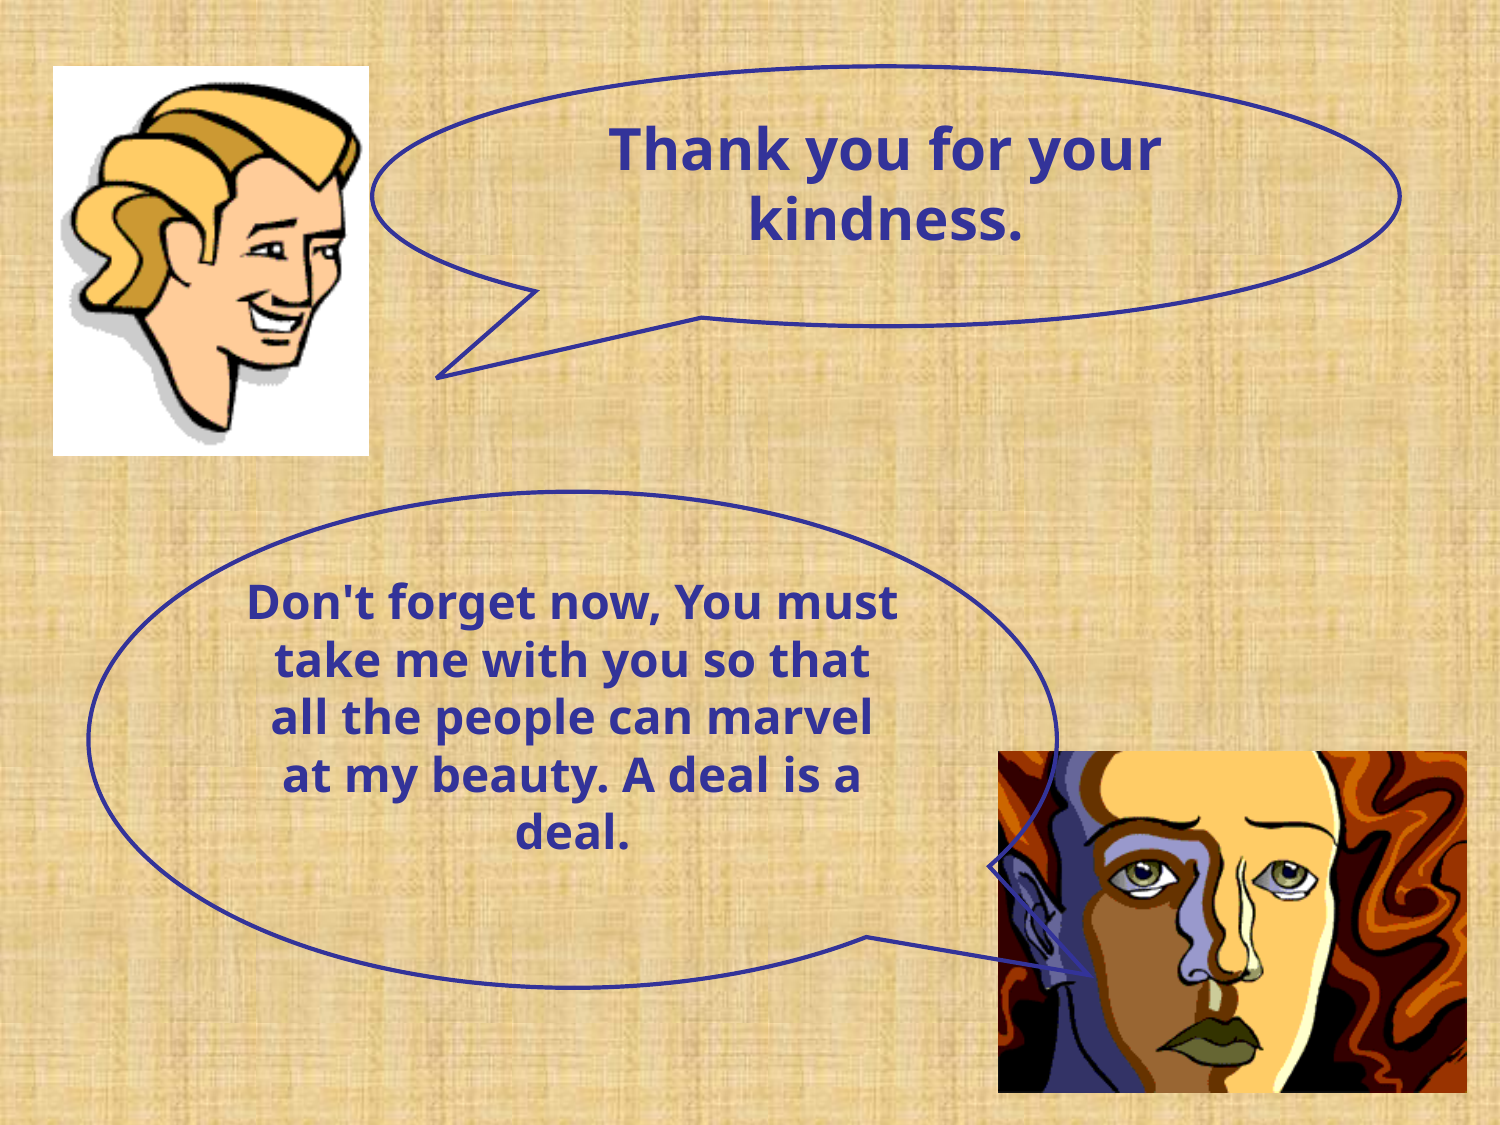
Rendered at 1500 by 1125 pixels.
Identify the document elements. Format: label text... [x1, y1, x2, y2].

picture [0, 0, 1500, 1125]
text_box Thank you for your kindness. [373, 66, 1400, 379]
text_box Don't forget now, You must take me with you so that all the people can marvel at my beauty. A deal is a deal. [88, 491, 1057, 988]
